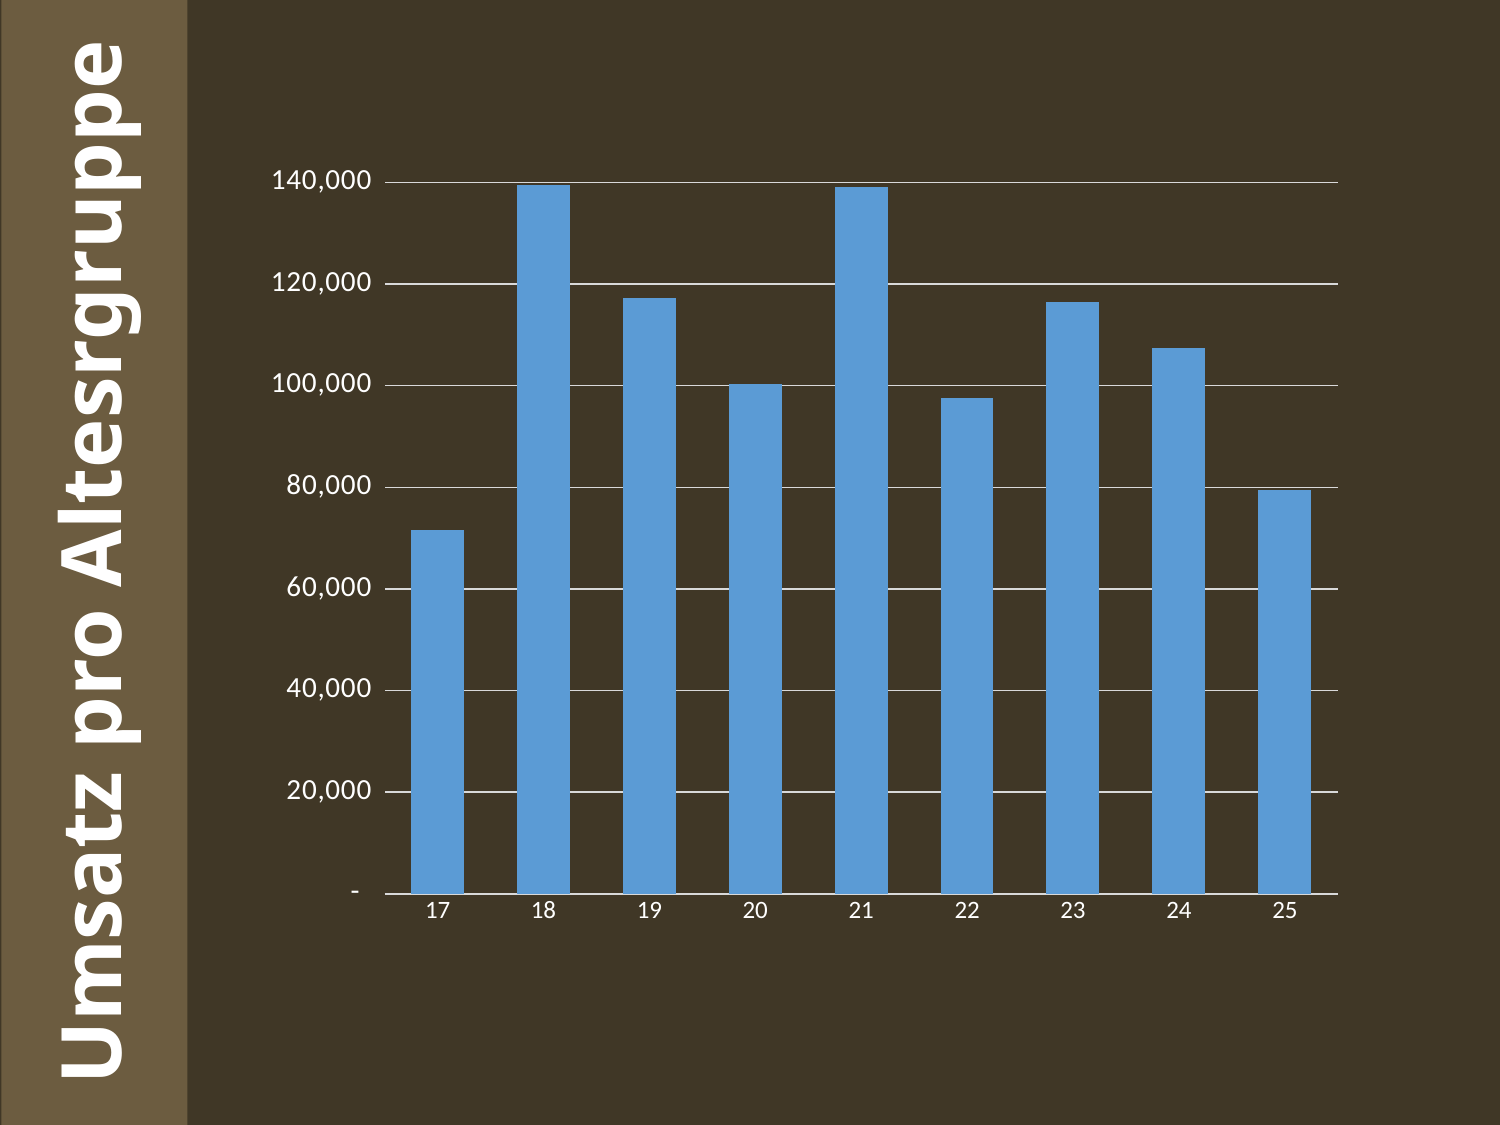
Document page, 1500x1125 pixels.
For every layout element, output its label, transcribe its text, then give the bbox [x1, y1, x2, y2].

chart [244, 45, 1451, 994]
title Umsatz pro Altesrgruppe [1, 0, 188, 1125]
